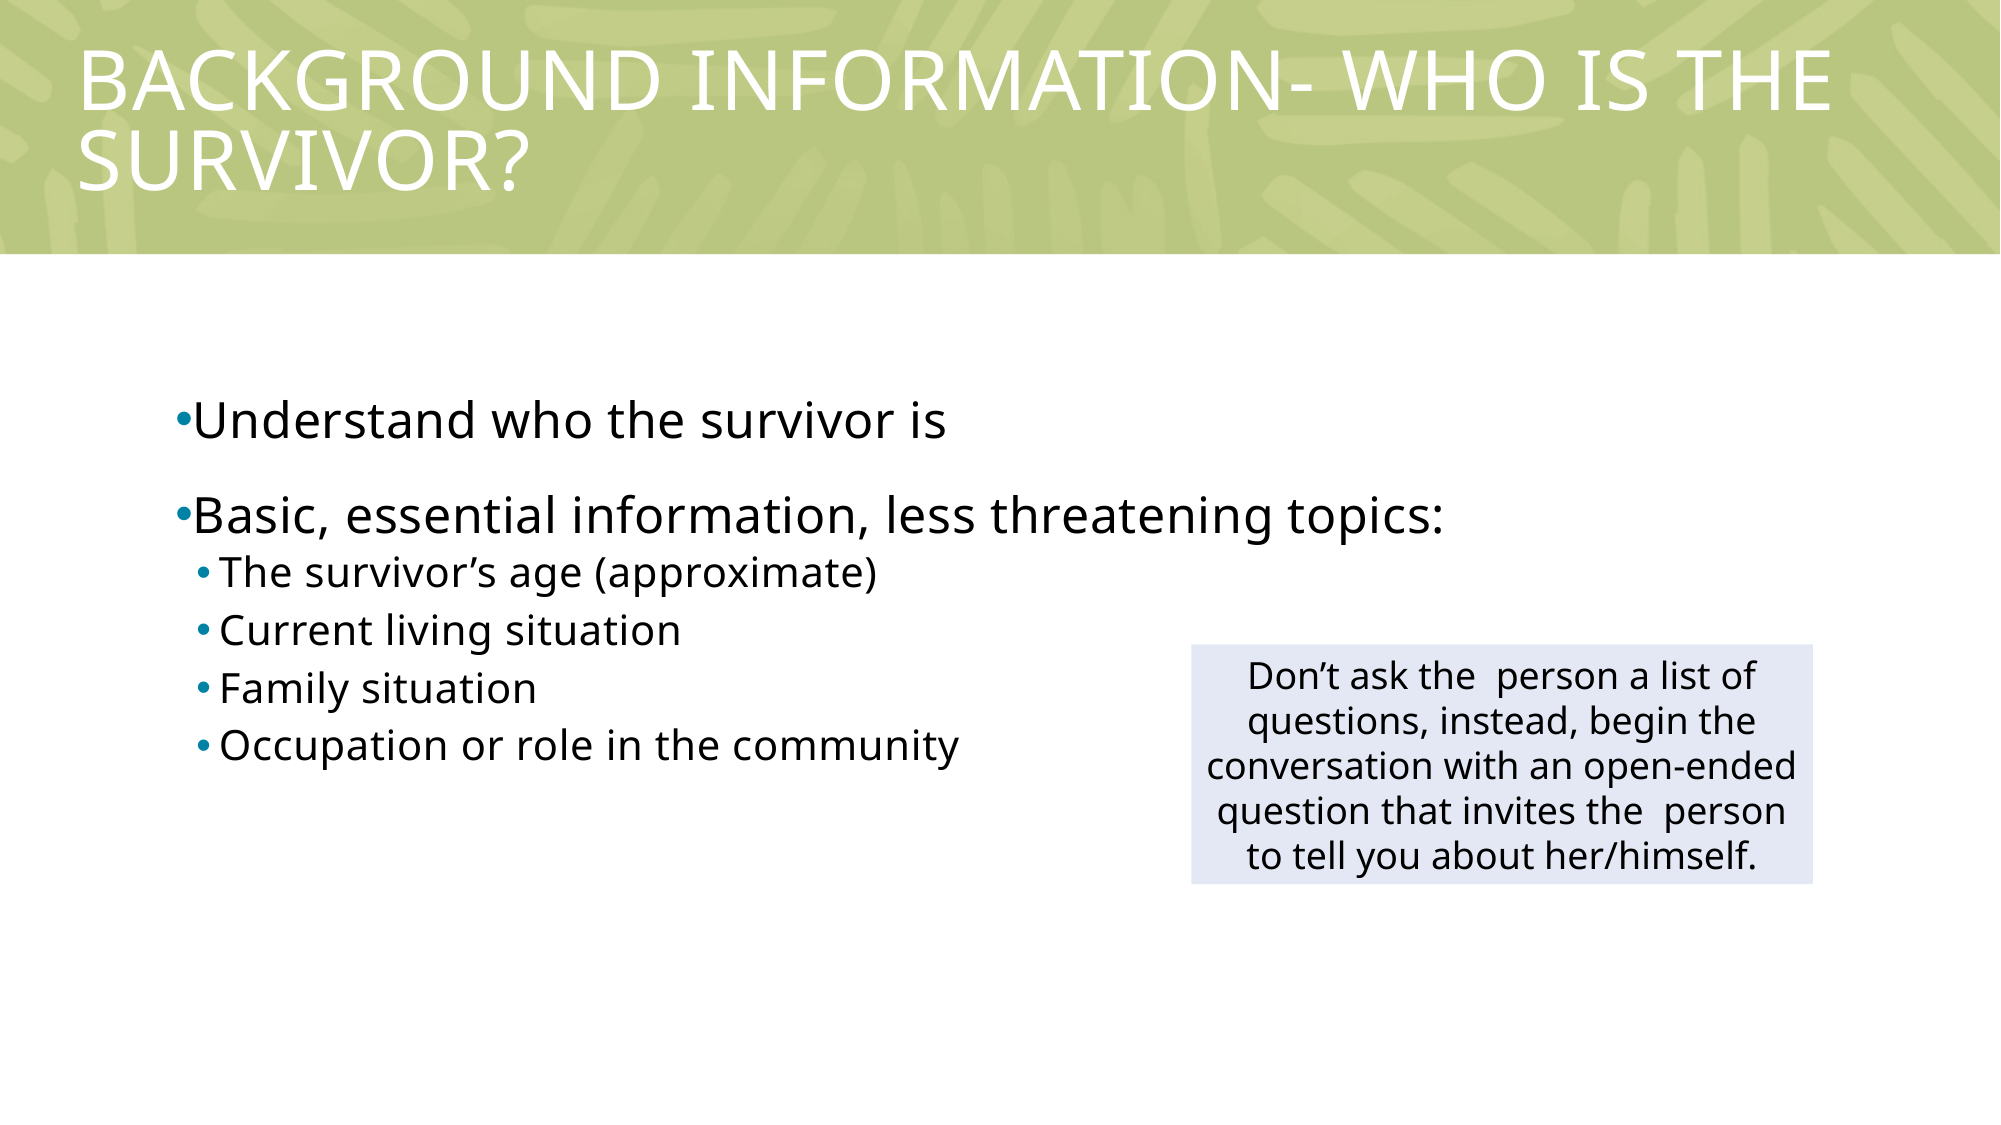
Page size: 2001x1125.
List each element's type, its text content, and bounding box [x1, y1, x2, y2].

list Understand who the survivor is Basic, essential information, less threatening topics: The survivor’s age (approximate) Current living situation Family situation Occupation or role in the community [167, 374, 1763, 1036]
title BACKGROUND INFORMATION- Who is the SURVIVOR? [61, 33, 1938, 220]
picture [0, 0, 2000, 1125]
text_box Don’t ask the person a list of questions, instead, begin the conversation with an open-ended question that invites the person to tell you about her/himself. [1191, 644, 1813, 885]
